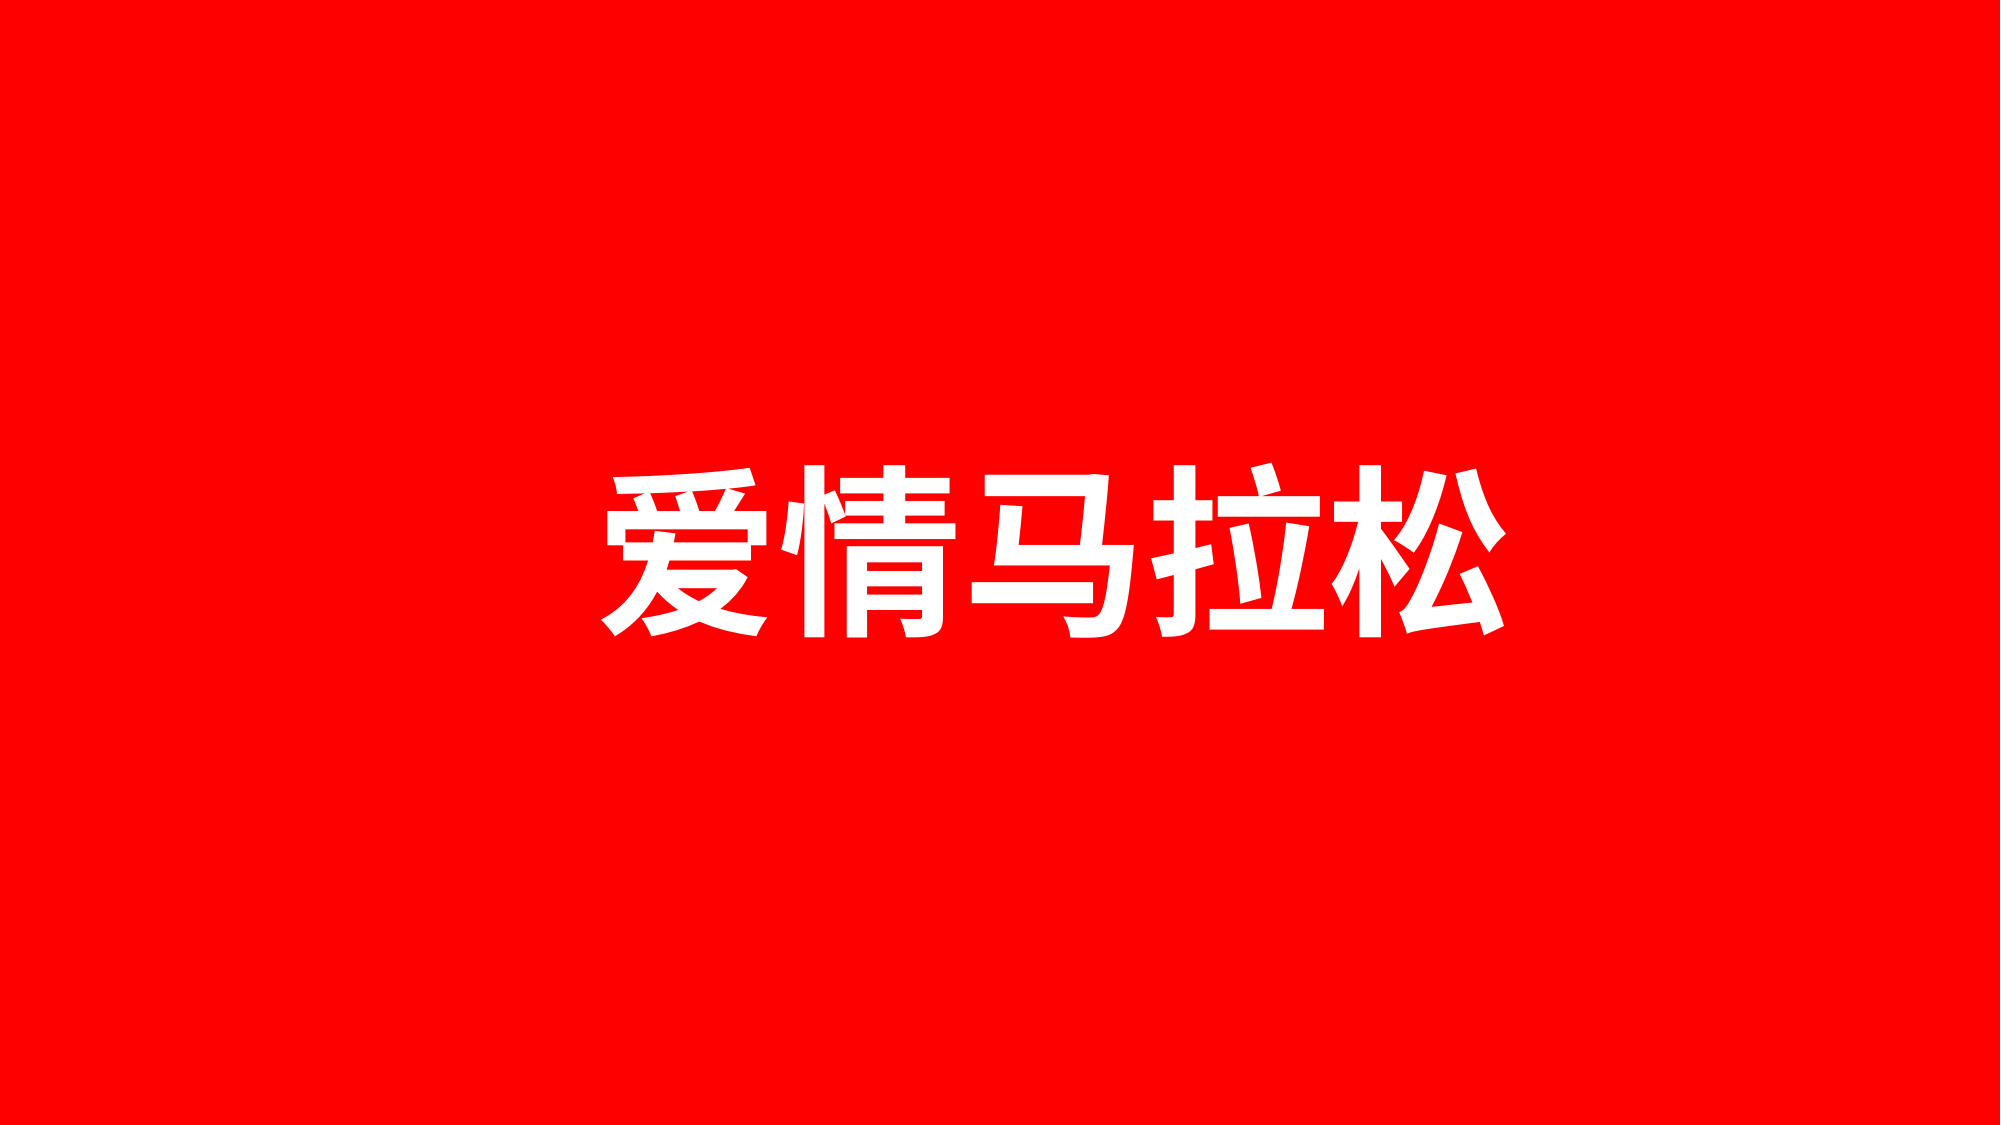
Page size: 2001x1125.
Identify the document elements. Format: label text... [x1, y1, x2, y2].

text_box 爱情马拉松 [580, 431, 2000, 666]
